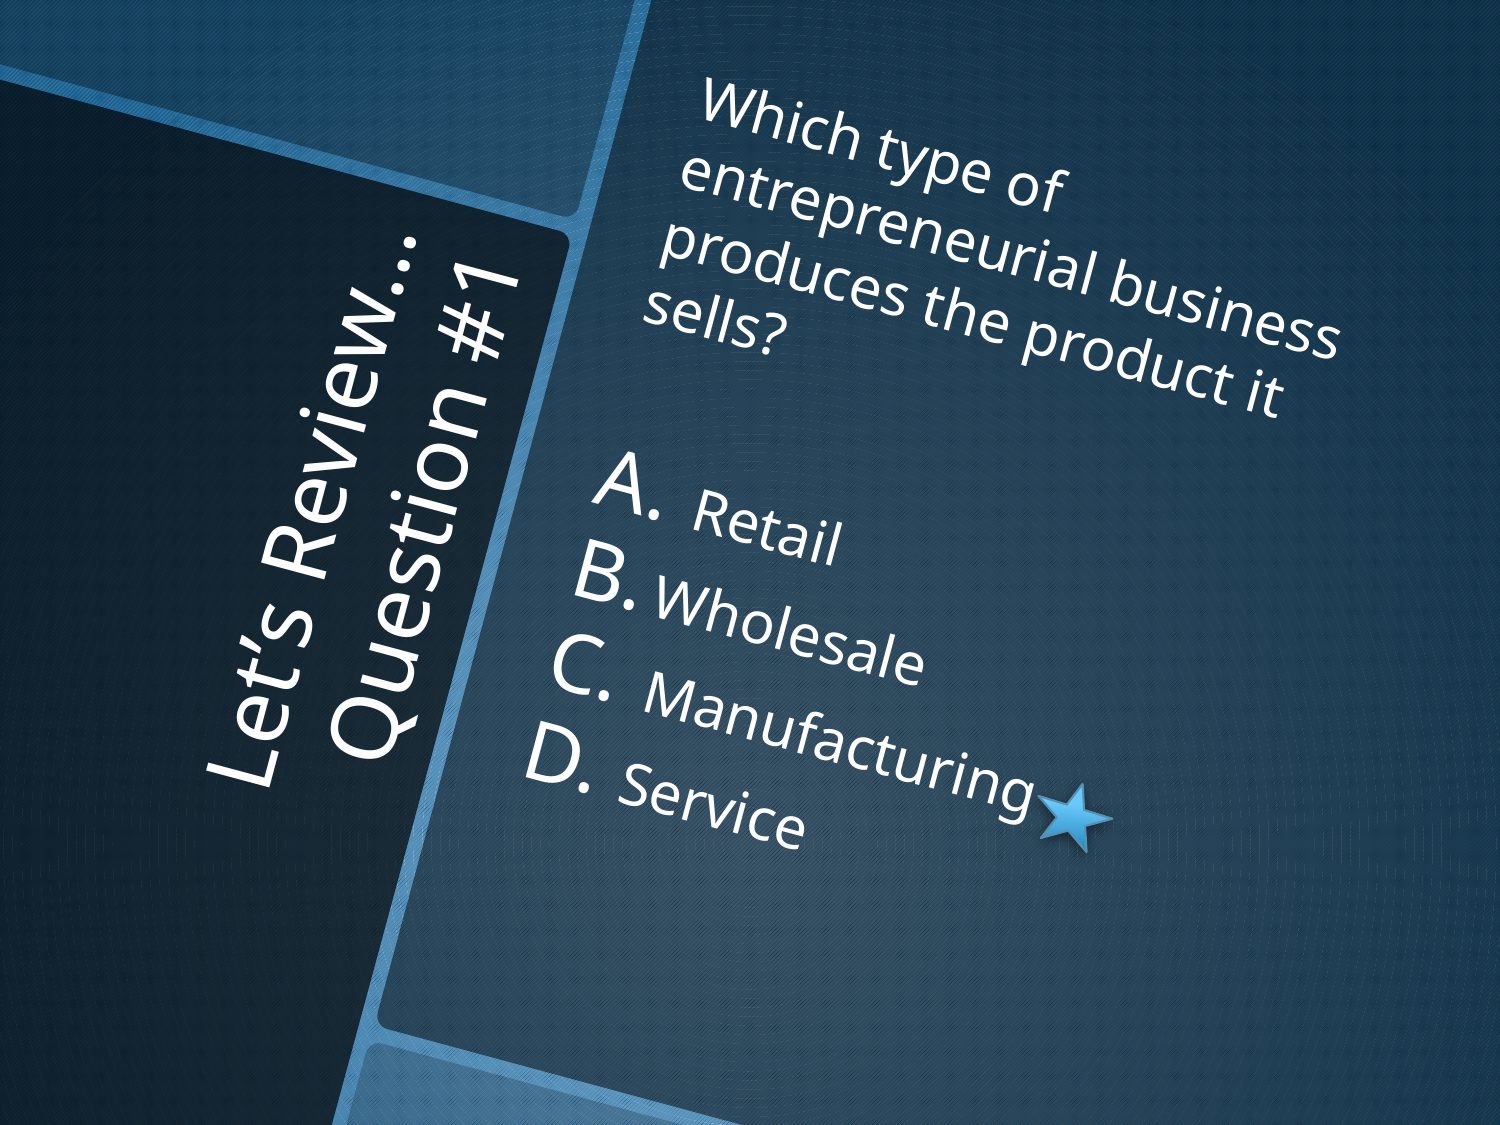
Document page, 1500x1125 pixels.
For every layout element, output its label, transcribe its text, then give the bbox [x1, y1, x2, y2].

title Let’s Review… Question #1 [69, 181, 554, 1056]
text_box [1037, 782, 1114, 854]
list Which type of entrepreneurial business produces the product it sells? Retail Wholesale Manufacturing Service [460, 0, 1450, 1125]
